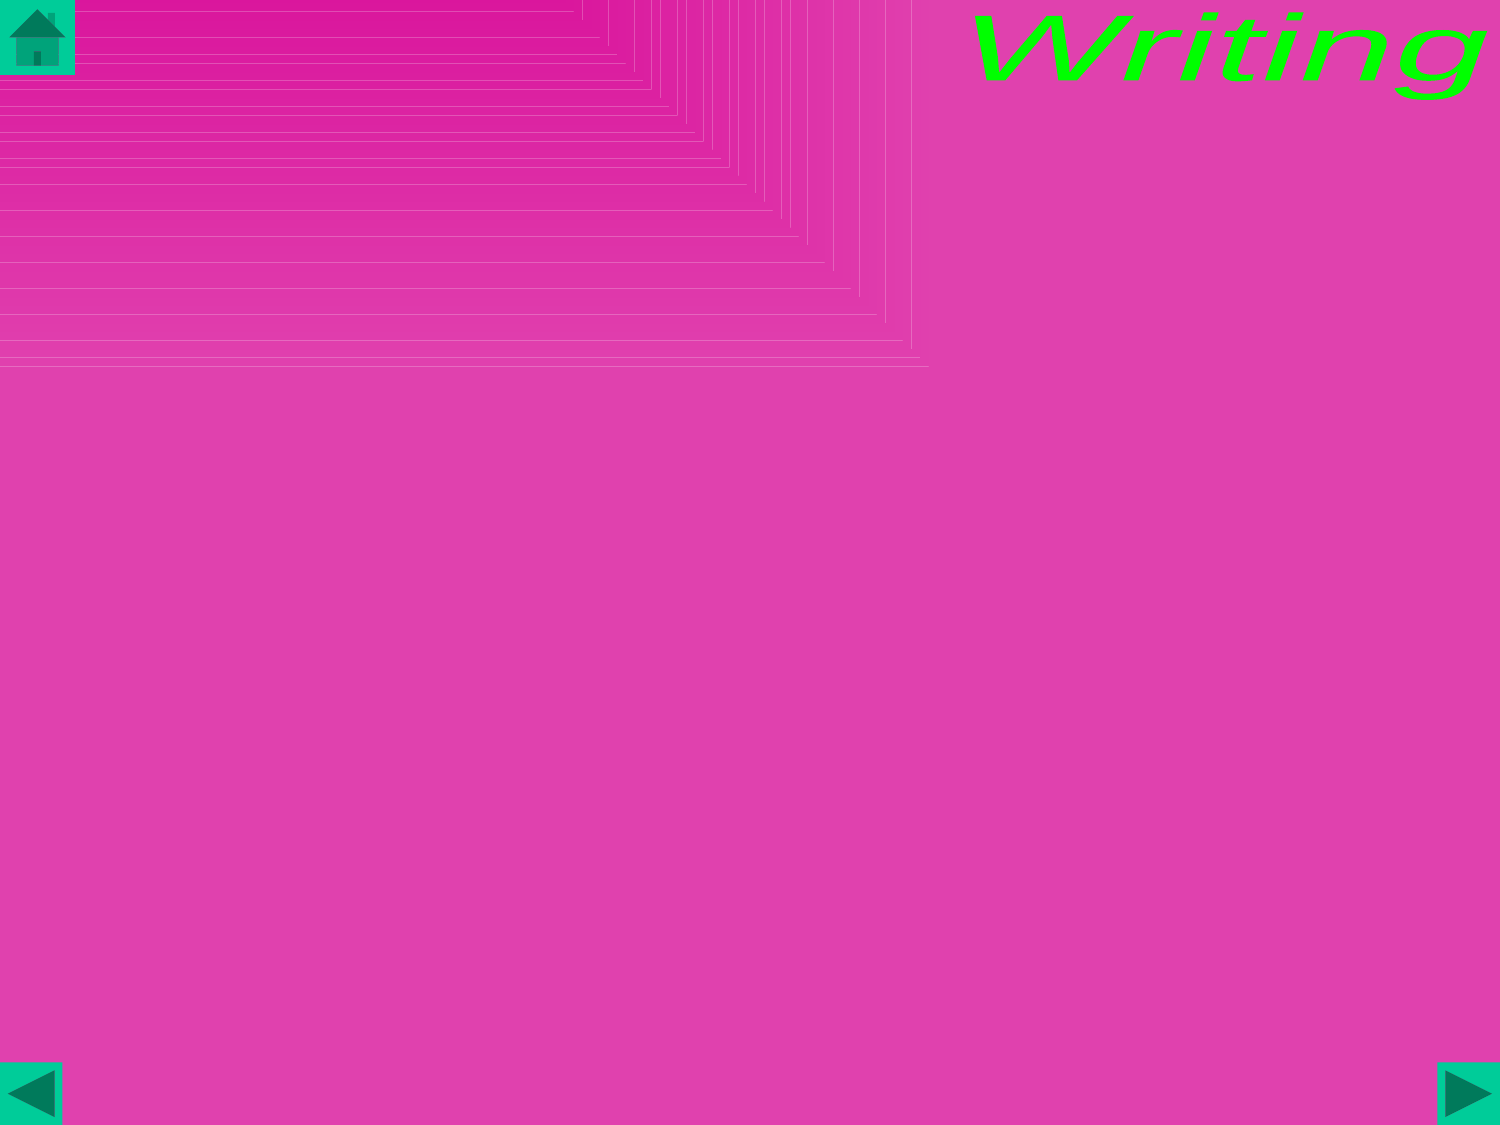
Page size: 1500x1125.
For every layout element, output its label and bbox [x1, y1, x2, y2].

text_box [0, 1062, 63, 1125]
text_box [1437, 1062, 1500, 1125]
text_box [0, 0, 75, 75]
